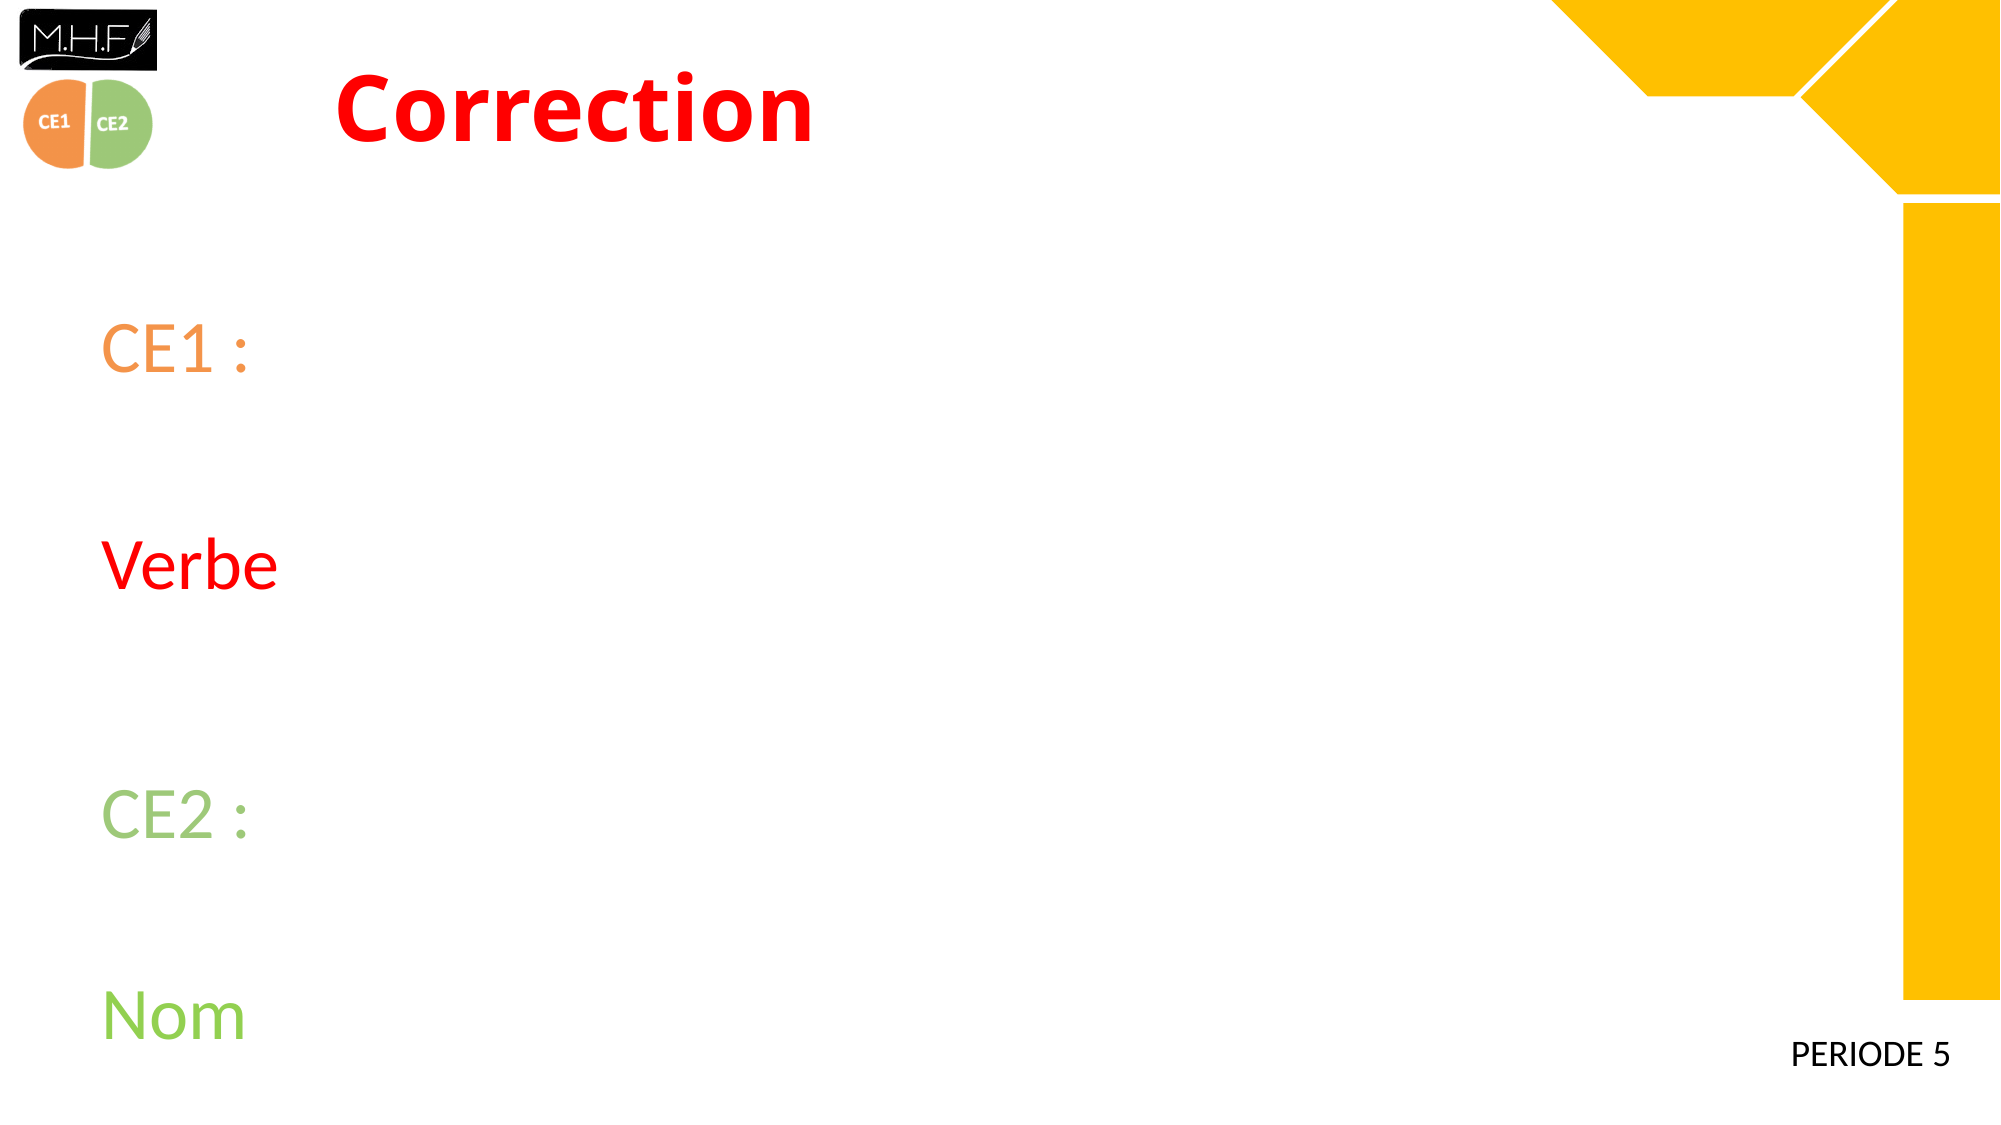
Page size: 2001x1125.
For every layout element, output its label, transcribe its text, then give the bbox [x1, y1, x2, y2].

text_box PERIODE 5 [1362, 1021, 1967, 1125]
picture [1, 7, 177, 207]
list CE1 : Verbe CE2 : Nom [86, 300, 1748, 1069]
text_box [1799, 0, 2000, 196]
text_box [1549, 0, 1892, 98]
title Correction [318, 3, 1865, 221]
text_box [1902, 202, 2000, 1001]
